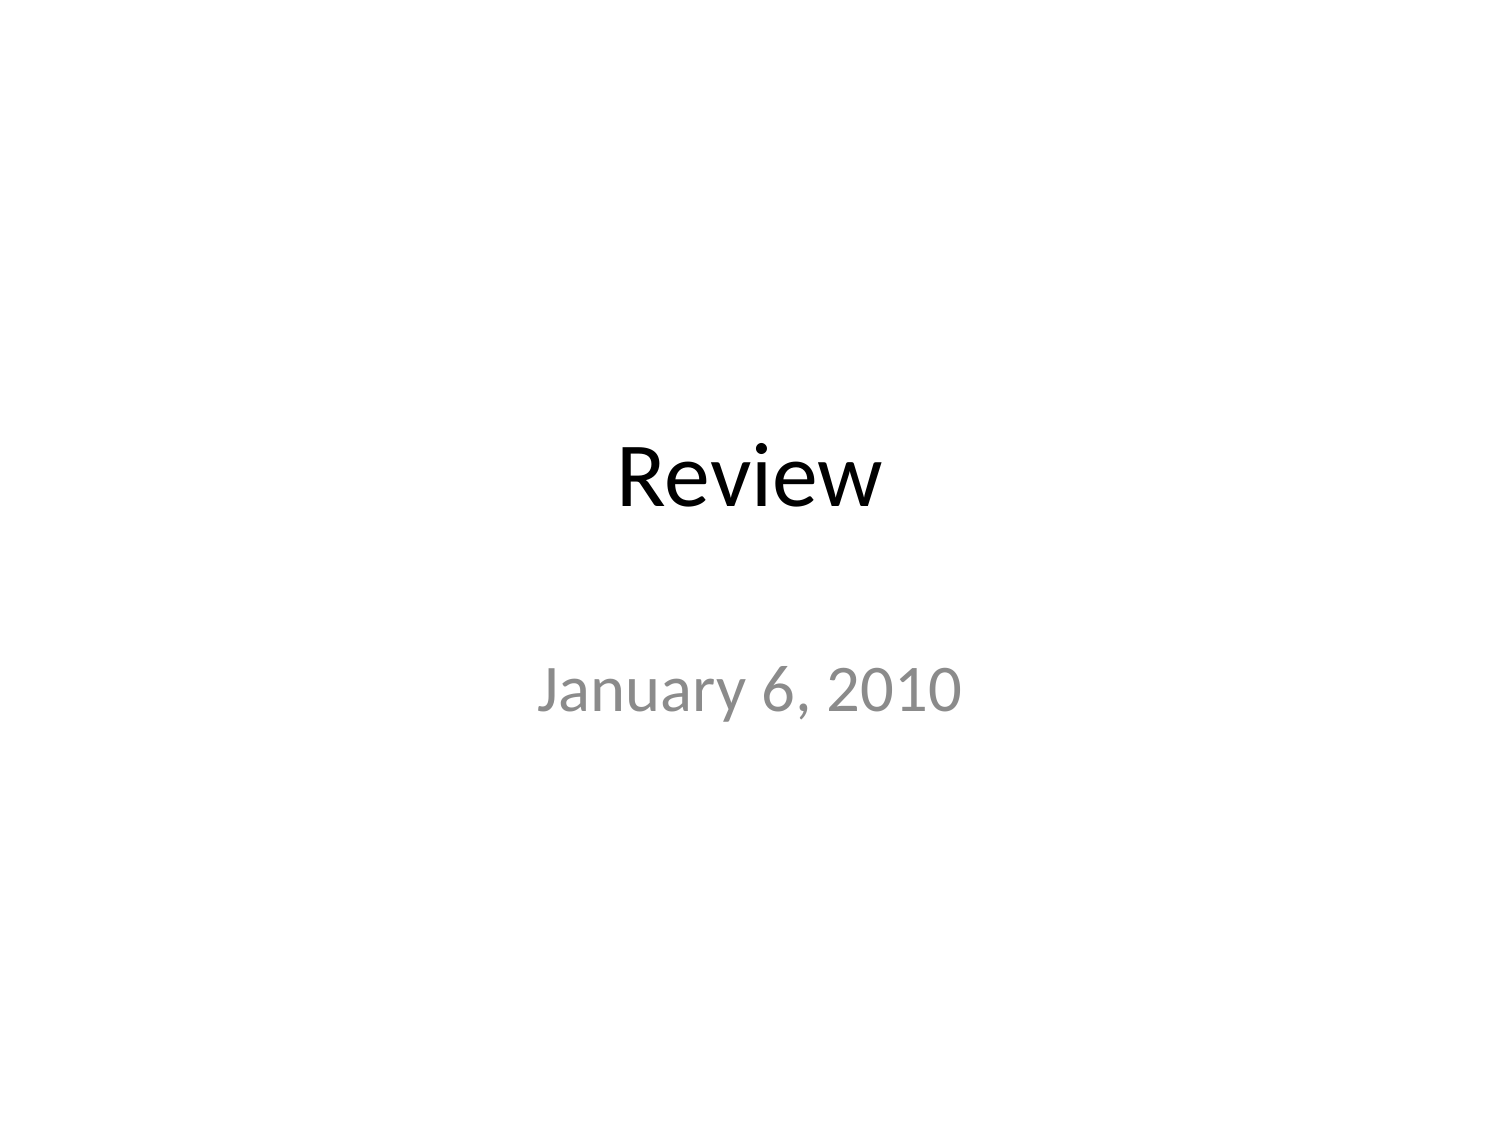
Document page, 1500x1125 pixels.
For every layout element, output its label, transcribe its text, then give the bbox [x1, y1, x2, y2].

title Review [112, 349, 1388, 591]
subtitle January 6, 2010 [225, 637, 1275, 925]
